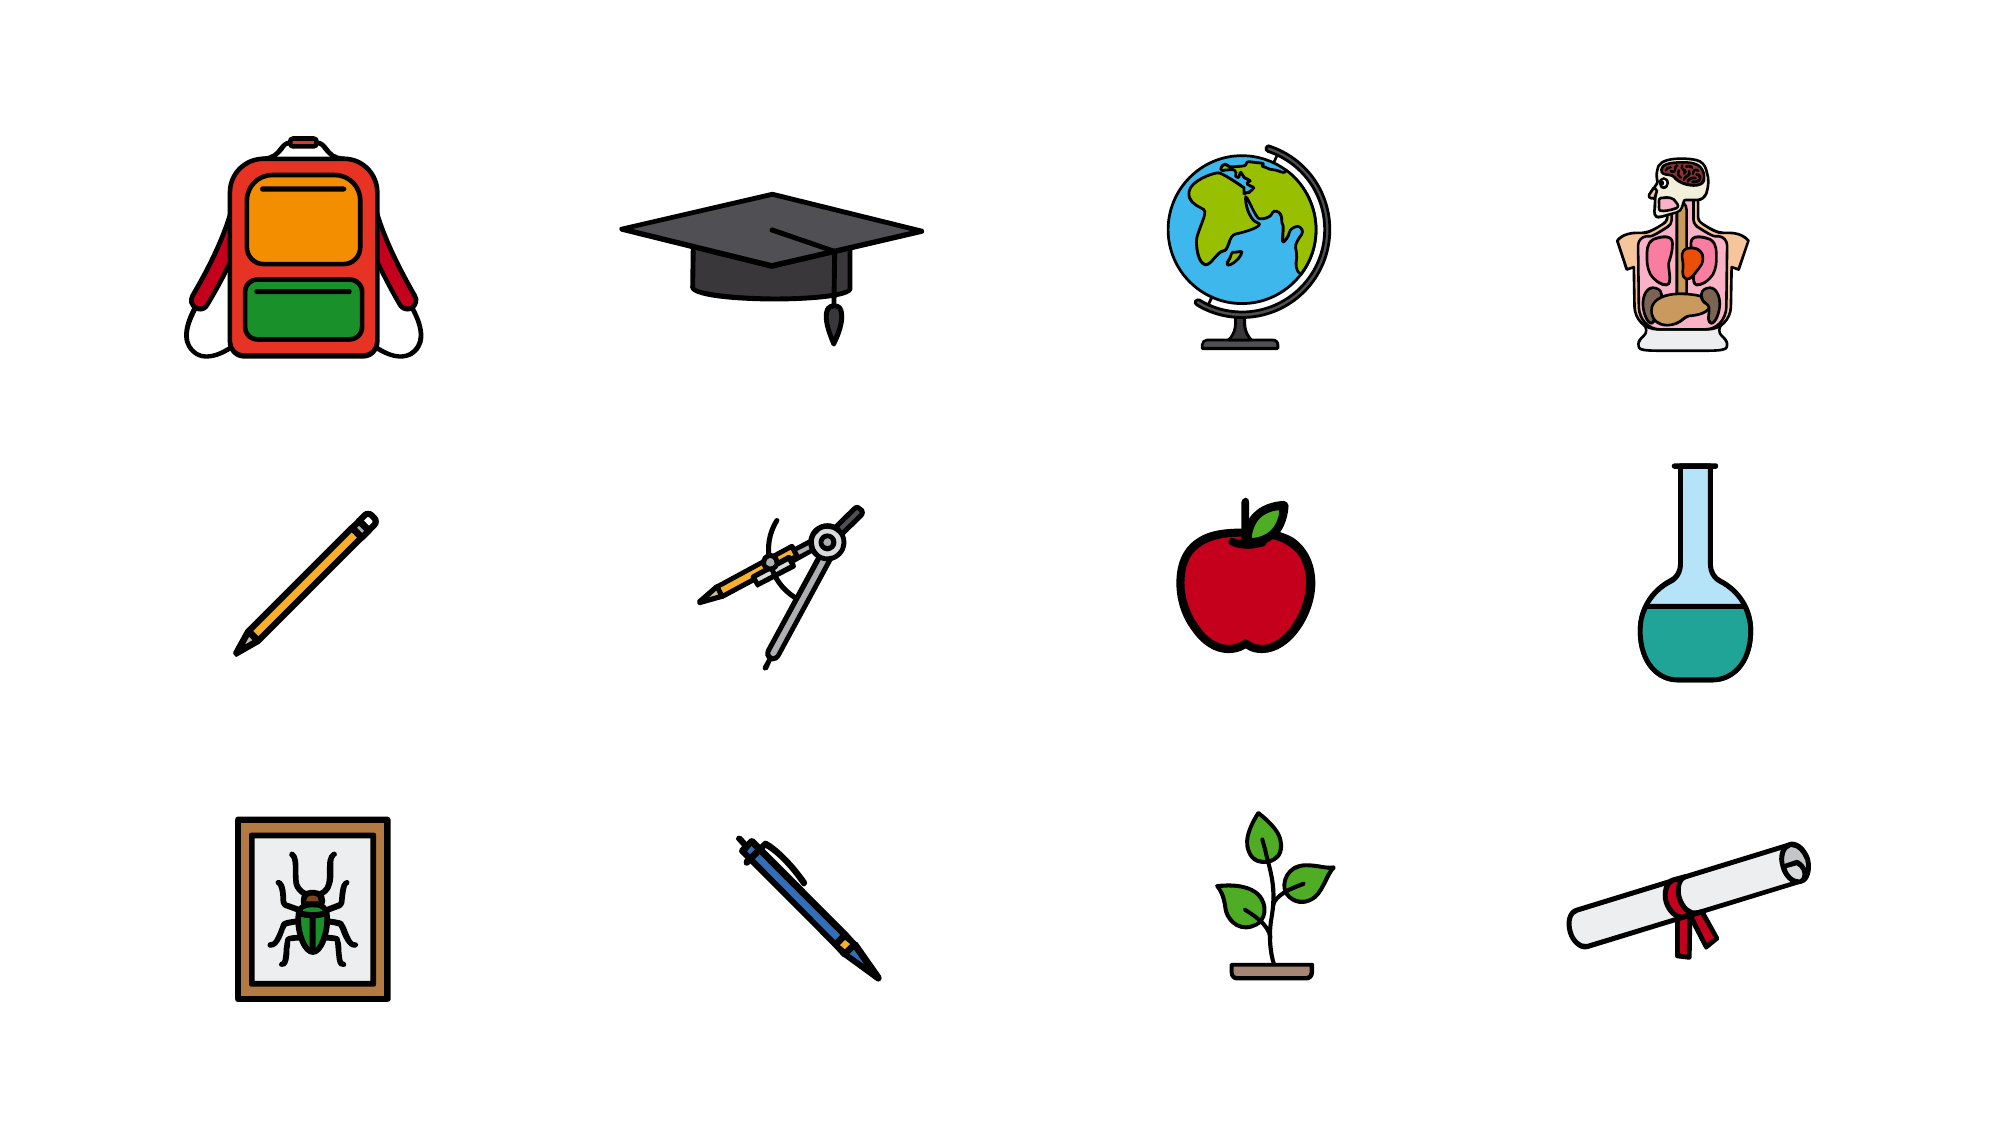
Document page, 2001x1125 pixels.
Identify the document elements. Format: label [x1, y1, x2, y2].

text_box [1176, 497, 1316, 665]
text_box [1215, 811, 1336, 981]
text_box [619, 191, 925, 347]
text_box [235, 816, 391, 1002]
text_box [232, 510, 380, 658]
text_box [1637, 463, 1754, 683]
text_box [735, 835, 882, 982]
text_box [696, 504, 866, 671]
text_box [180, 136, 428, 359]
text_box [1166, 144, 1332, 351]
text_box [1615, 157, 1750, 353]
text_box [1564, 841, 1812, 960]
